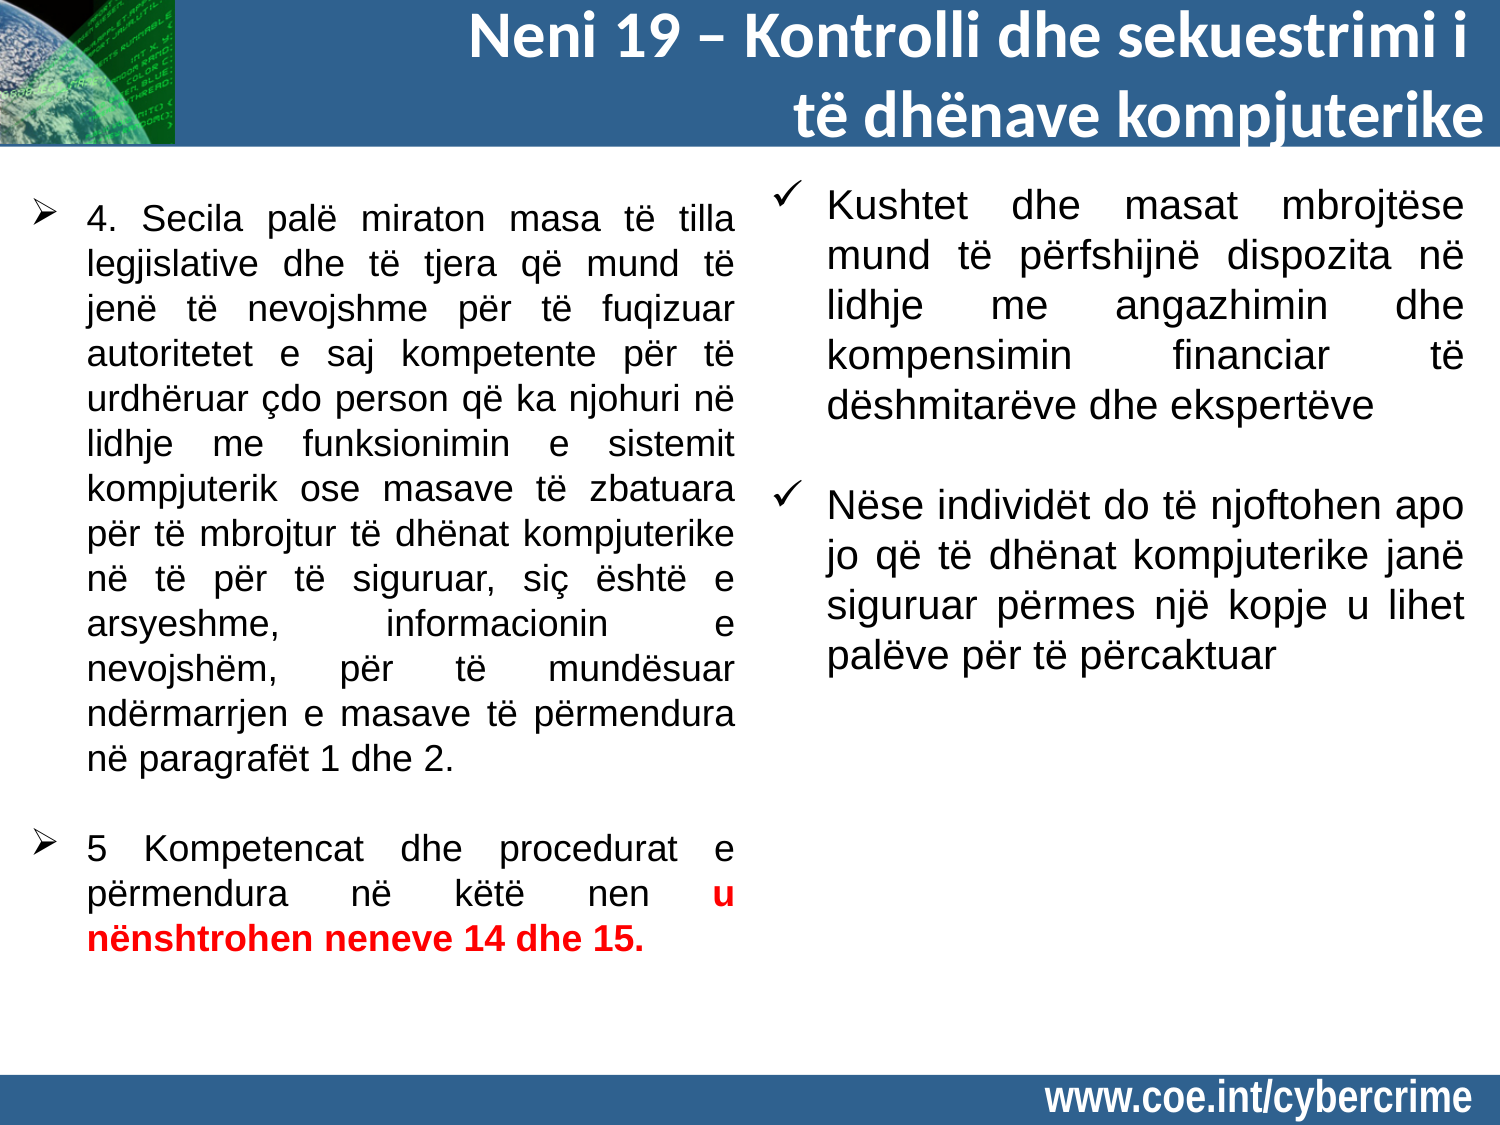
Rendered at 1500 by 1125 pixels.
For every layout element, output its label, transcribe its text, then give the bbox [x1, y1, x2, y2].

text_box Kushtet dhe masat mbrojtëse mund të përfshijnë dispozita në lidhje me angazhimin dhe kompensimin financiar të dëshmitarëve dhe ekspertëve Nëse individët do të njoftohen apo jo që të dhënat kompjuterike janë siguruar përmes një kopje u lihet palëve për të përcaktuar [755, 170, 1480, 686]
text_box www.coe.int/cybercrime [1030, 1059, 1500, 1125]
text_box [0, 1073, 1030, 1125]
picture [0, 0, 175, 144]
text_box 4. Secila palë miraton masa të tilla legjislative dhe të tjera që mund të jenë të nevojshme për të fuqizuar autoritetet e saj kompetente për të urdhëruar çdo person që ka njohuri në lidhje me funksionimin e sistemit kompjuterik ose masave të zbatuara për të mbrojtur të dhënat kompjuterike në të për të siguruar, siç është e arsyeshme, informacionin e nevojshëm, për të mundësuar ndërmarrjen e masave të përmendura në paragrafët 1 dhe 2. 5 Kompetencat dhe procedurat e përmendura në këtë nen u nënshtrohen neneve 14 dhe 15. [15, 186, 750, 967]
text_box Neni 19 – Kontrolli dhe sekuestrimi i të dhënave kompjuterike [177, 0, 1500, 149]
